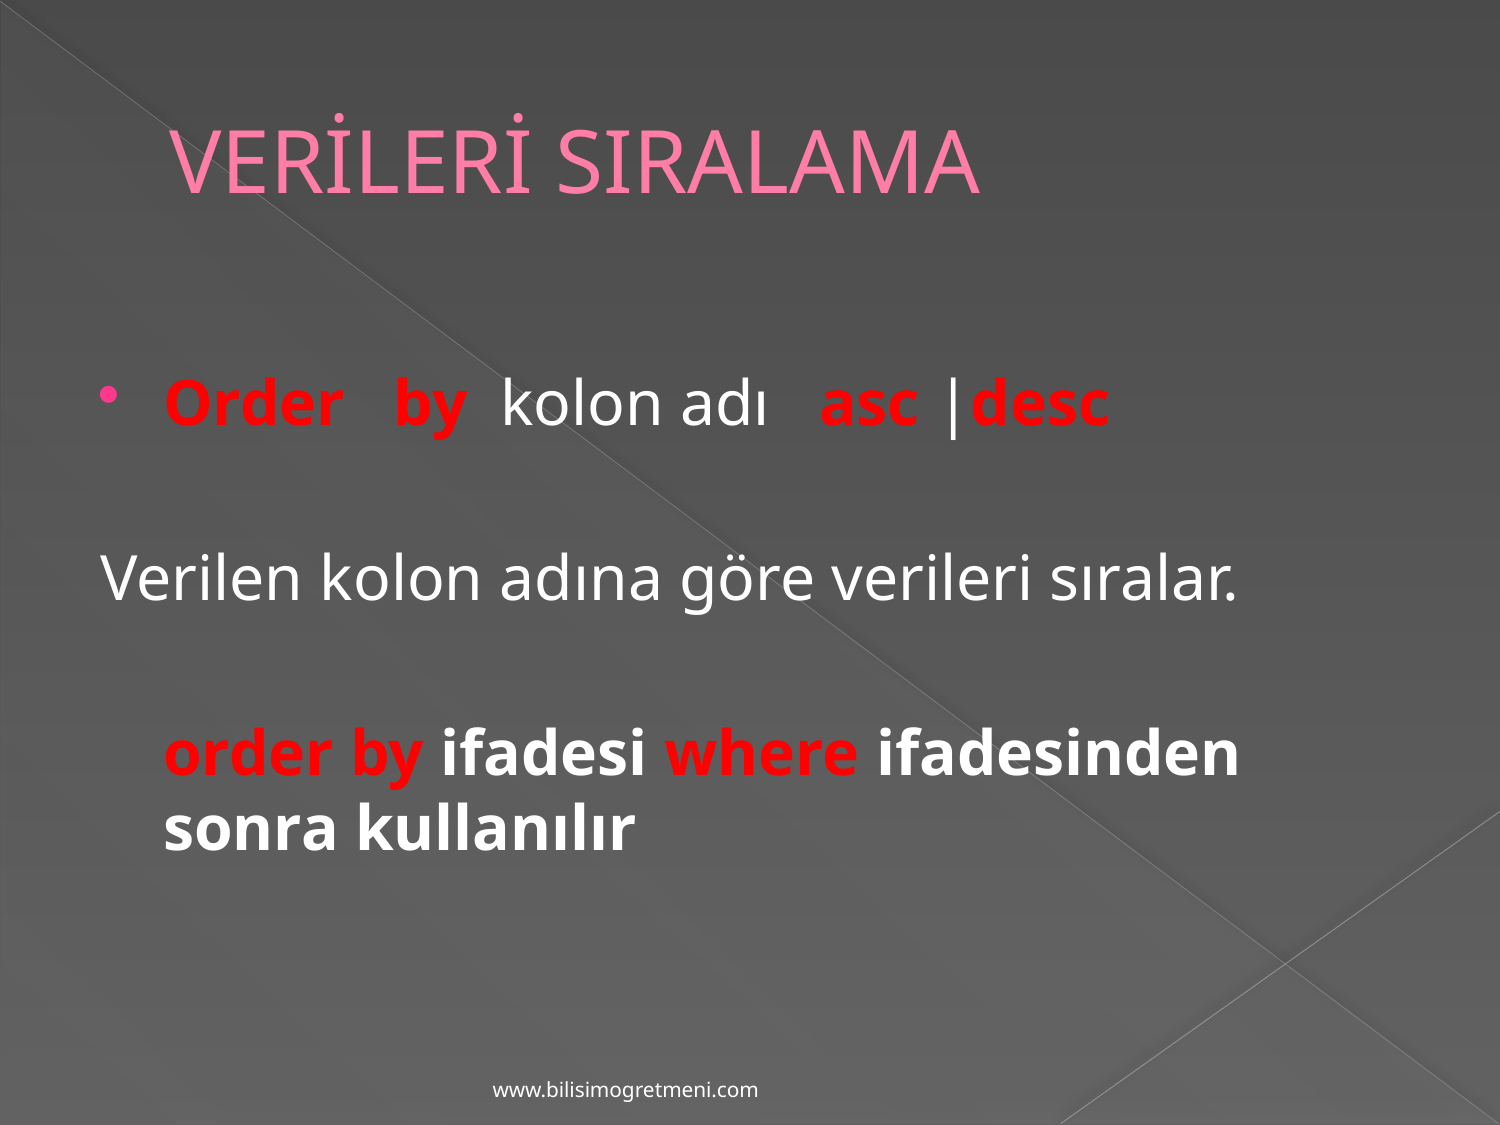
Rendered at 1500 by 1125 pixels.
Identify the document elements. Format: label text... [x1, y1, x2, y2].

title VERİLERİ SIRALAMA [75, 43, 1425, 274]
list Order by kolon adı asc |desc Verilen kolon adına göre verileri sıralar. order by ifadesi where ifadesinden sonra kullanılır [75, 355, 1425, 1047]
footer www.bilisimogretmeni.com [75, 1063, 774, 1113]
